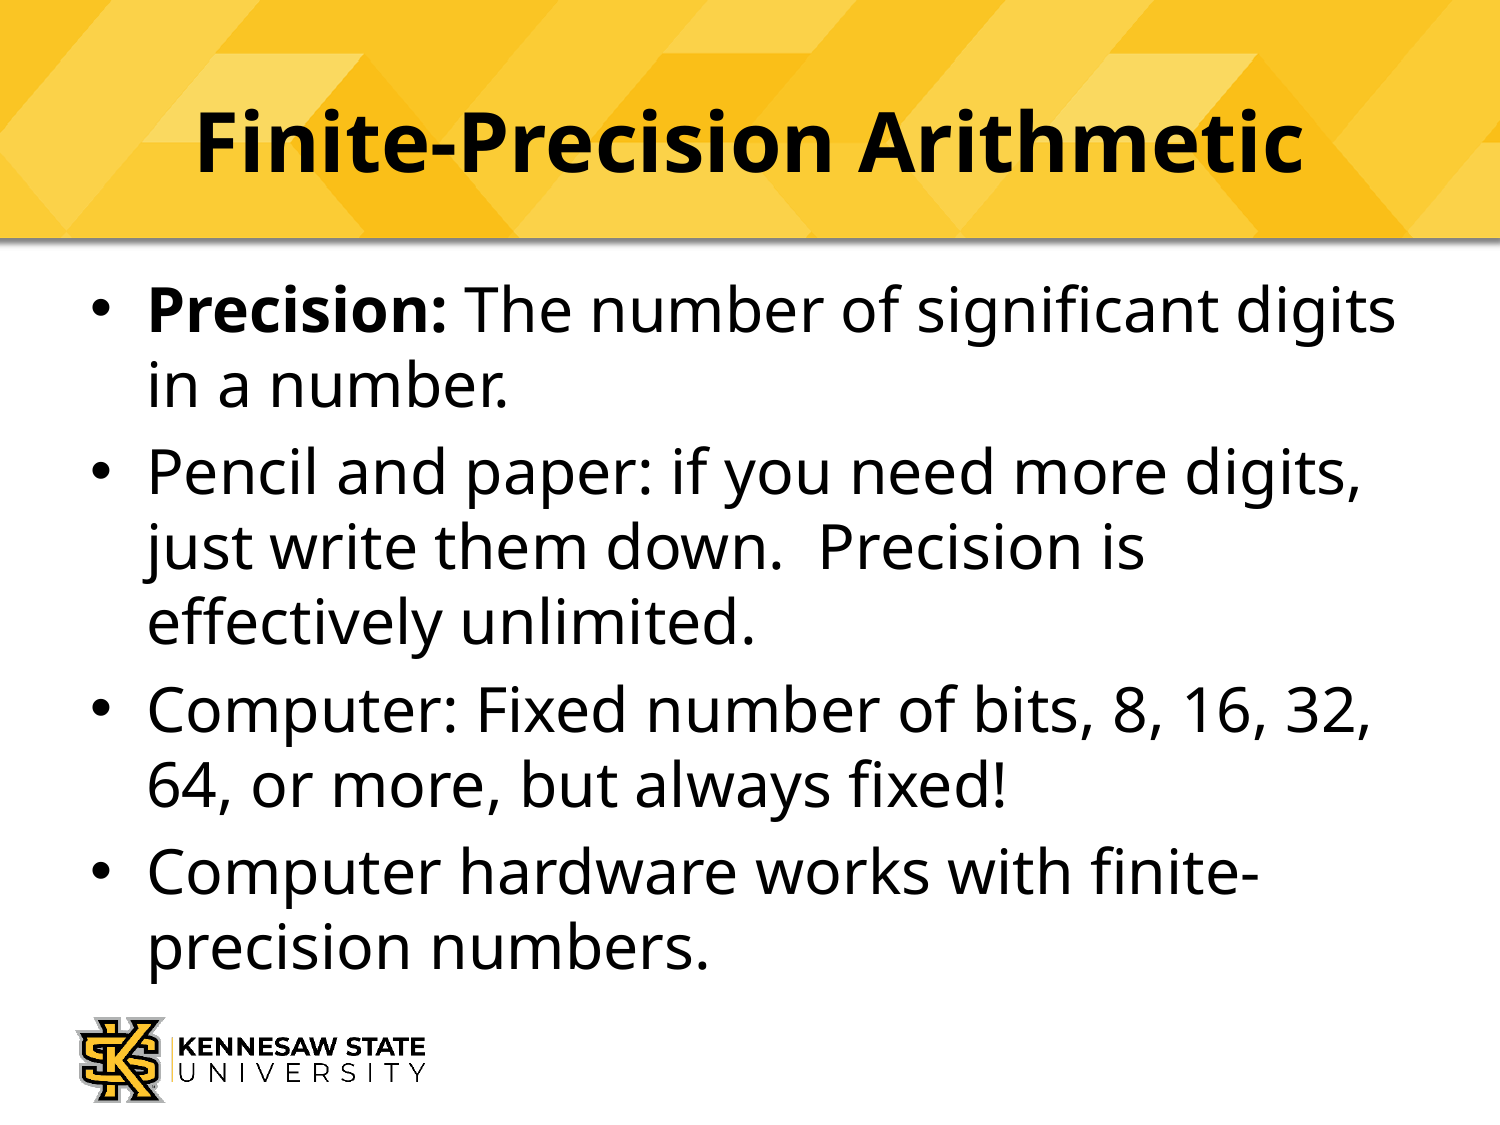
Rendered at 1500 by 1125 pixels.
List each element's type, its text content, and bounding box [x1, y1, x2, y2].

picture [0, 0, 1500, 251]
list Precision: The number of significant digits in a number. Pencil and paper: if you need more digits, just write them down. Precision is effectively unlimited. Computer: Fixed number of bits, 8, 16, 32, 64, or more, but always fixed! Computer hardware works with finite-precision numbers. [75, 262, 1425, 1005]
picture [75, 1017, 425, 1103]
title Finite-Precision Arithmetic [75, 45, 1425, 233]
